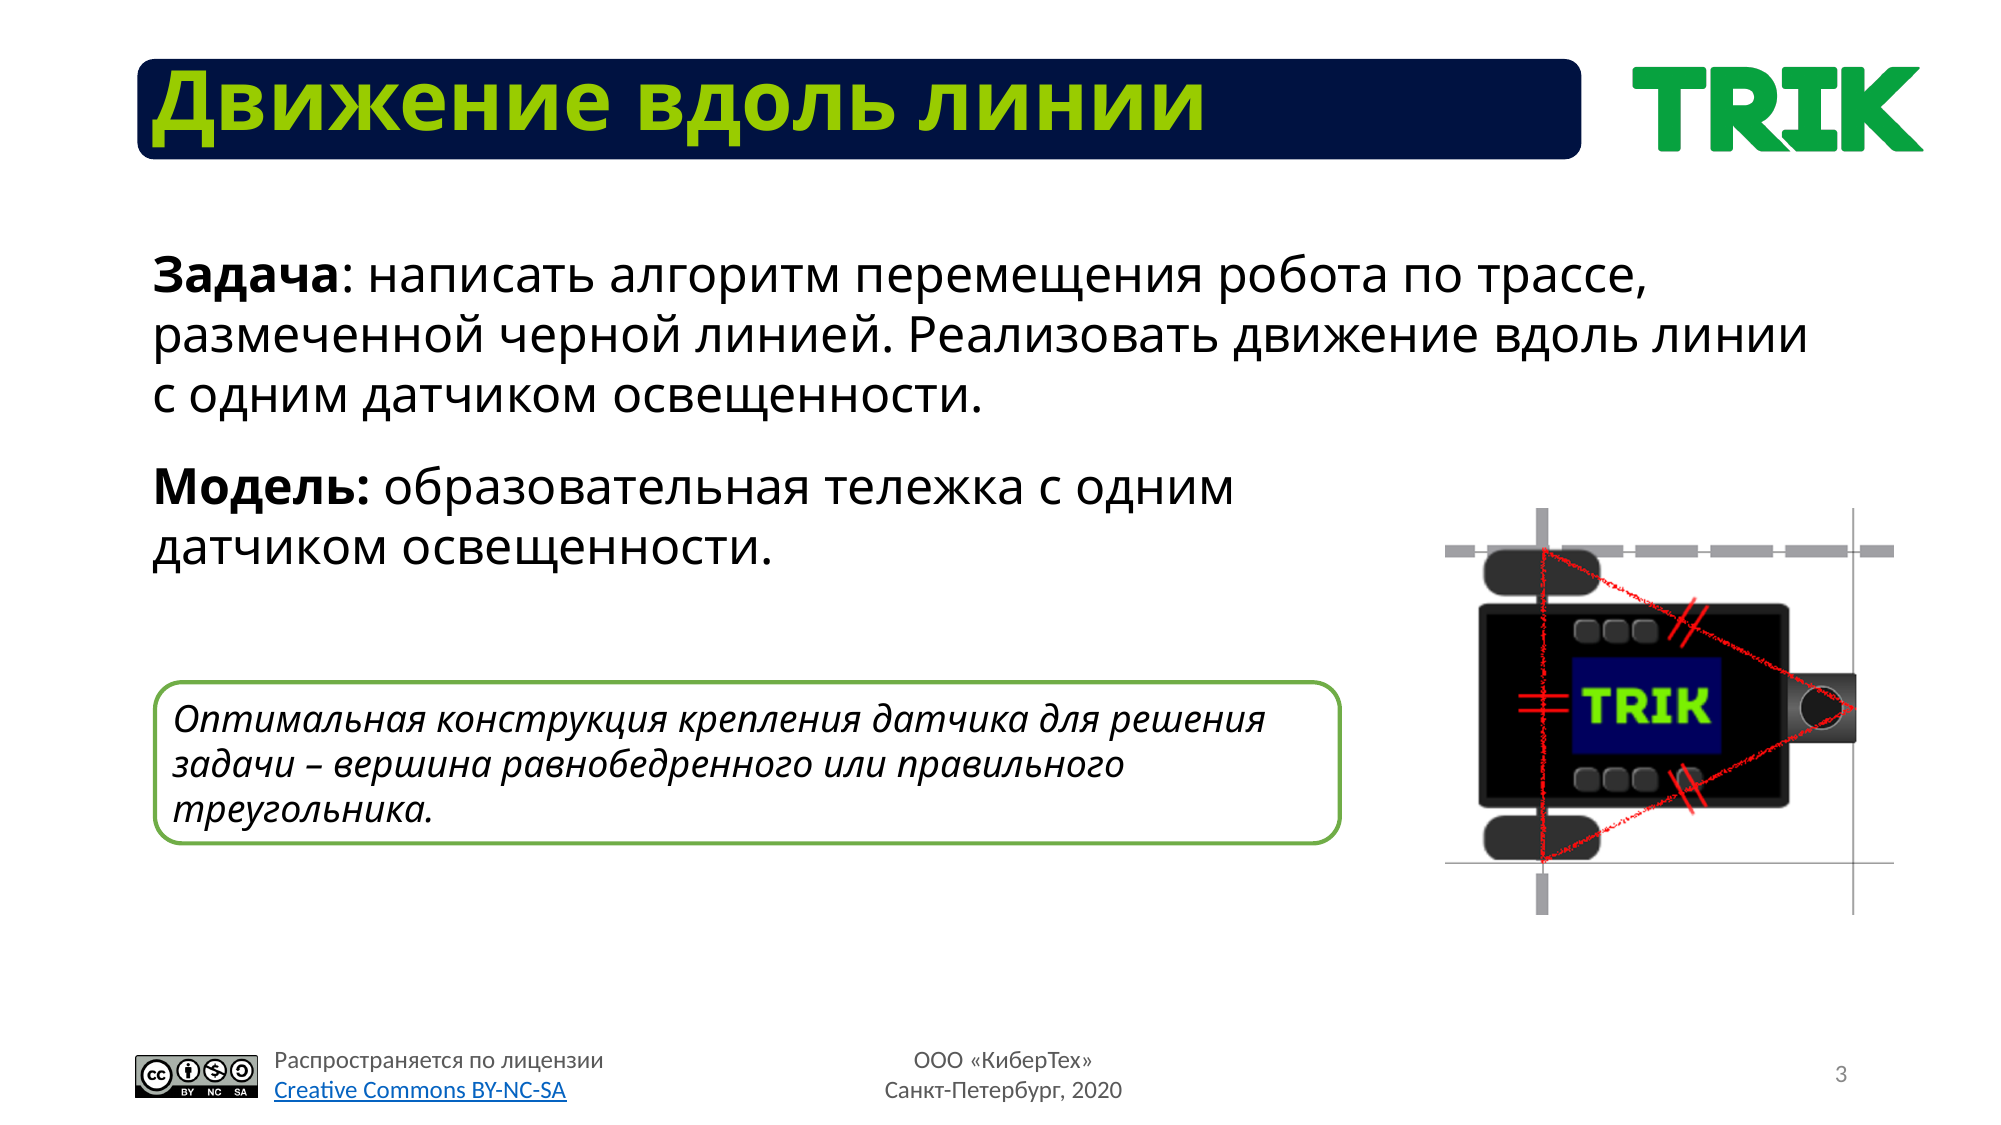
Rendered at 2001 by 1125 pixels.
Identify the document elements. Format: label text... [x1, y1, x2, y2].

picture [1631, 64, 1924, 154]
text_box Задача: написать алгоритм перемещения робота по трассе, размеченной черной линией. Реализовать движение вдоль линии с одним датчиком освещенности. [137, 234, 1863, 353]
text_box Модель: образовательная тележка с одним датчиком освещенности. [137, 447, 1323, 574]
title Движение вдоль линии [137, 51, 1582, 152]
picture [135, 1055, 258, 1098]
slide_number 3 [1412, 1042, 1863, 1103]
picture [1445, 508, 1894, 915]
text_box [154, 681, 1341, 844]
